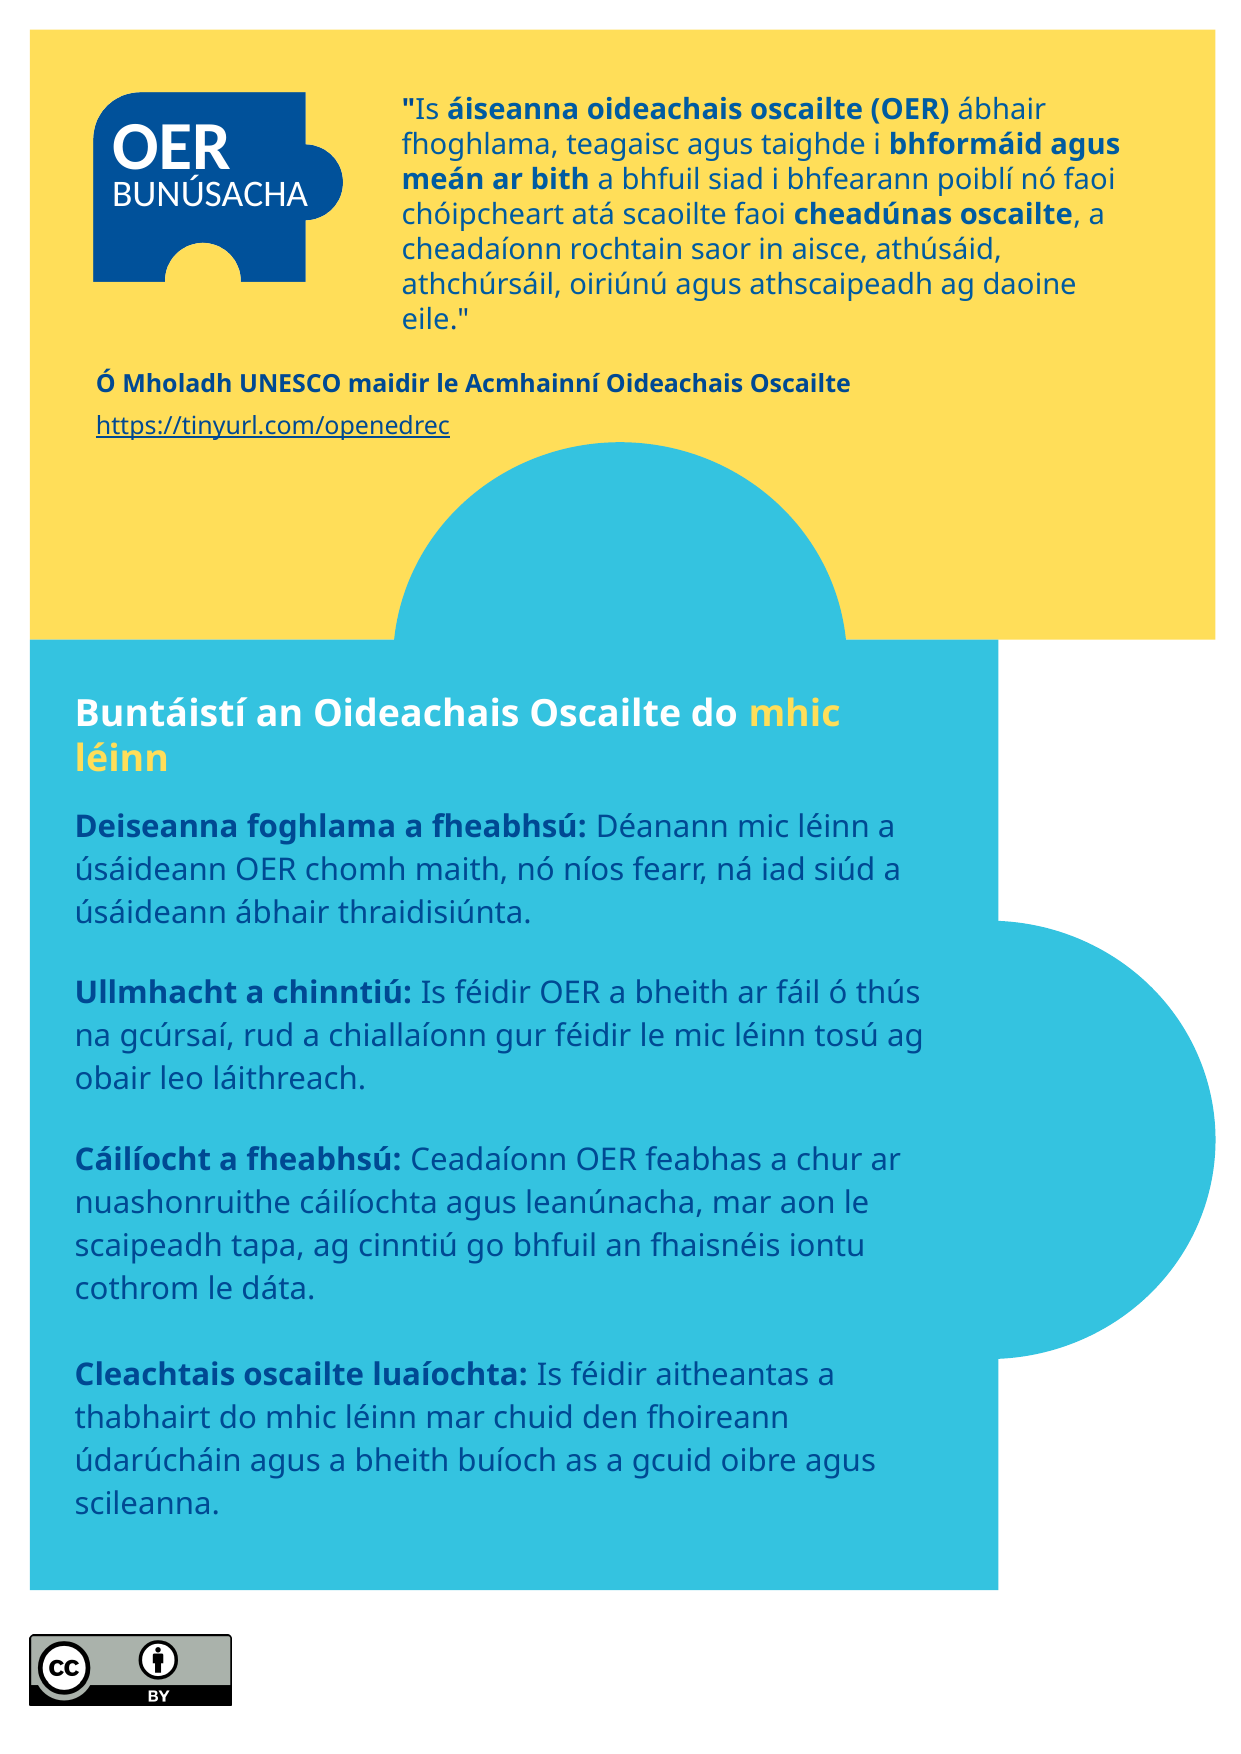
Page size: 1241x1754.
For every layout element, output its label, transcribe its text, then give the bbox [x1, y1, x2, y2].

text_box Ó Mholadh UNESCO maidir le Acmhainní Oideachais Oscailte https://tinyurl.com/openedrec [80, 365, 1241, 453]
text_box [955, 920, 1216, 1360]
text_box [29, 639, 999, 1591]
picture [93, 92, 343, 282]
text_box Buntáistí an Oideachais Oscailte do mhic léinn Deiseanna foghlama a fheabhsú: Déanann mic léinn a úsáideann OER chomh maith, nó níos fearr, ná iad siúd a úsáideann ábhair thraidisiúnta. Ullmhacht a chinntiú: Is féidir OER a bheith ar fáil ó thús na gcúrsaí, rud a chiallaíonn gur féidir le mic léinn tosú ag obair leo láithreach. Cáilíocht a fheabhsú: Ceadaíonn OER feabhas a chur ar nuashonruithe cáilíochta agus leanúnacha, mar aon le scaipeadh tapa, ag cinntiú go bhfuil an fhaisnéis iontu cothrom le dáta. Cleachtais oscailte luaíochta: Is féidir aitheantas a thabhairt do mhic léinn mar chuid den fhoireann údarúcháin agus a bheith buíoch as a gcuid oibre agus scileanna. [59, 674, 955, 1536]
text_box "Is áiseanna oideachais oscailte (OER) ábhair fhoghlama, teagaisc agus taighde i bhformáid agus meán ar bith a bhfuil siad i bhfearann poiblí nó faoi chóipcheart atá scaoilte faoi cheadúnas oscailte, a cheadaíonn rochtain saor in aisce, athúsáid, athchúrsáil, oiriúnú agus athscaipeadh ag daoine eile." [386, 75, 1161, 350]
text_box [393, 453, 848, 674]
picture [29, 1634, 233, 1706]
text_box [29, 29, 1216, 639]
text_box [694, 453, 1216, 640]
